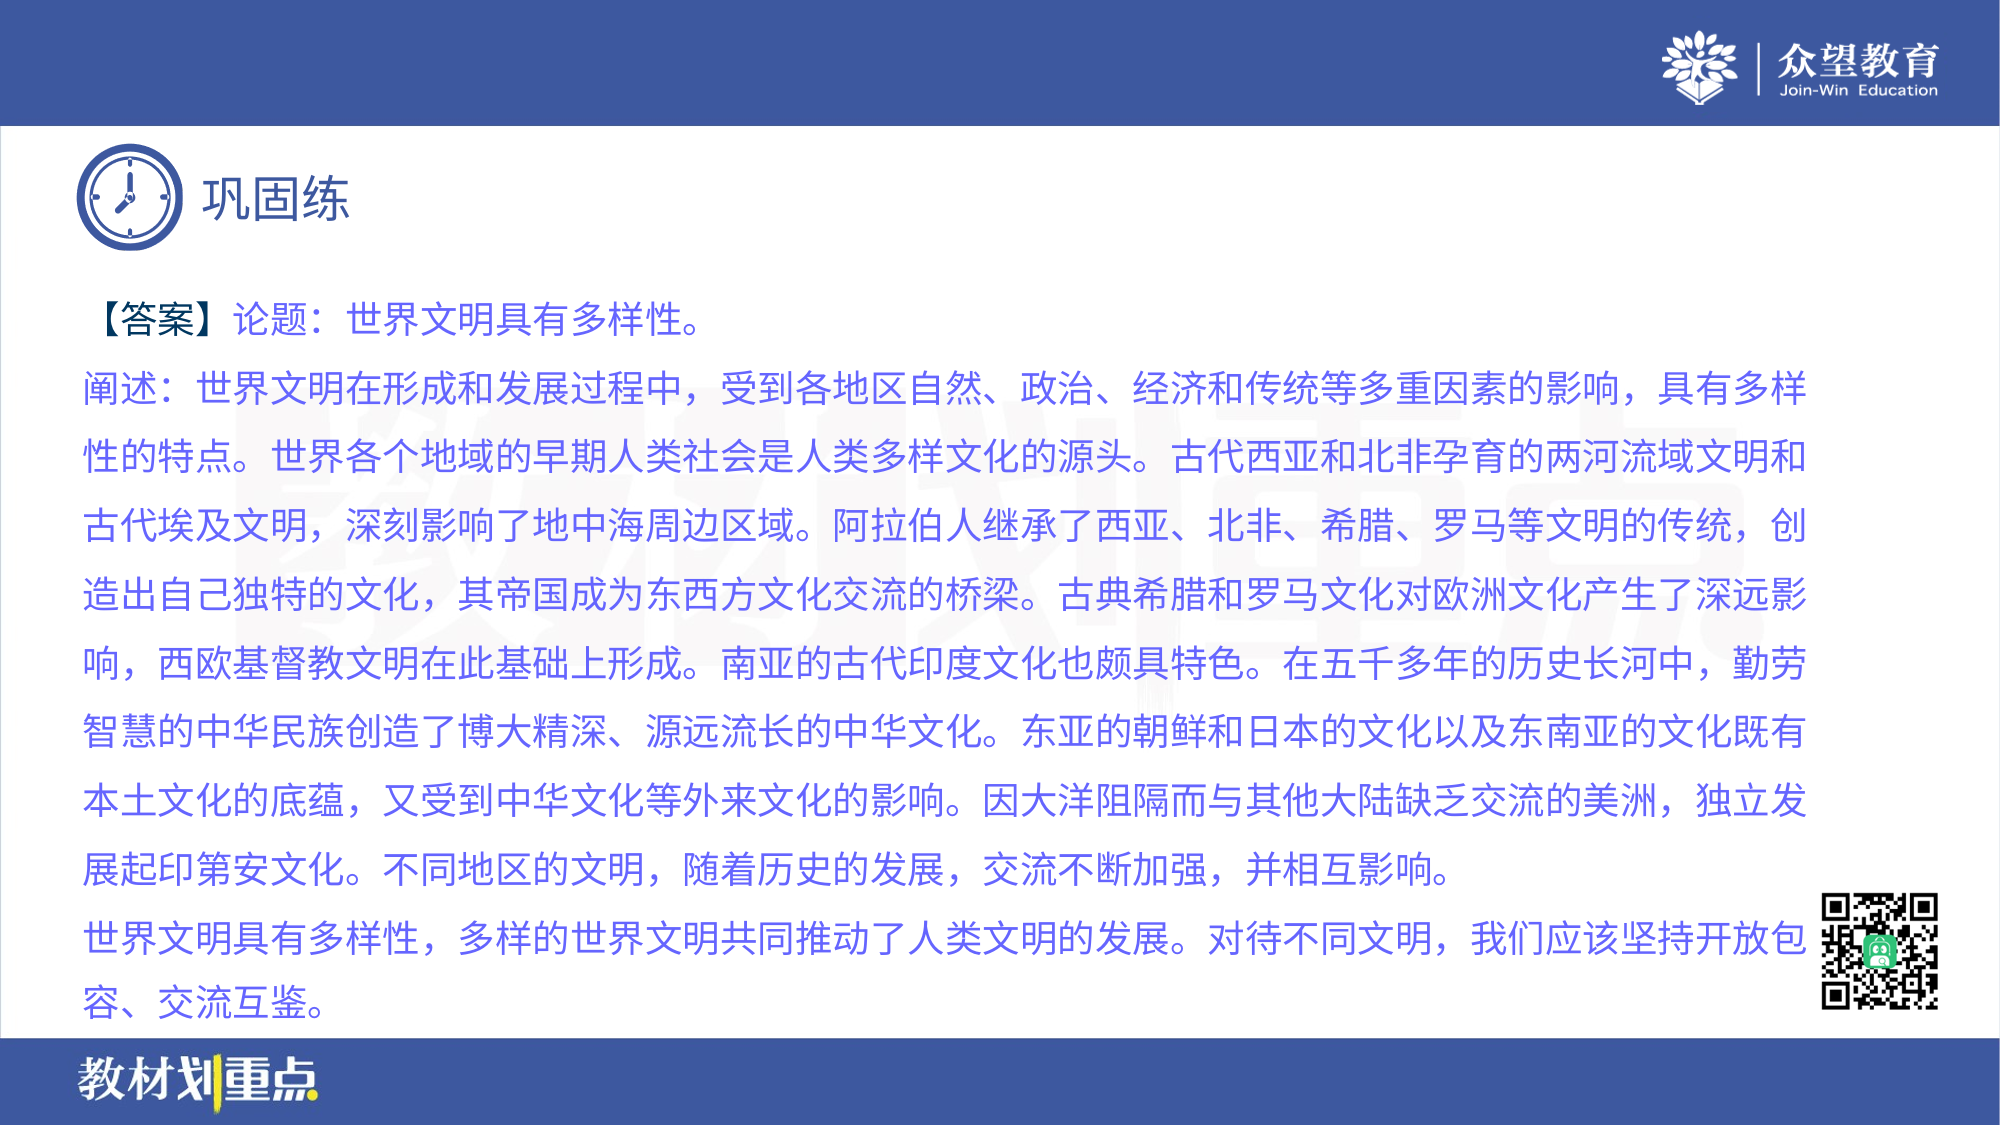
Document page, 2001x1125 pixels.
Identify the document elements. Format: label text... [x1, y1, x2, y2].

text_box 【答案】论题：世界文明具有多样性。 阐述：世界文明在形成和发展过程中，受到各地区自然、政治、经济和传统等多重因素的影响，具有多样 性的特点。世界各个地域的早期人类社会是人类多样文化的源头。古代西亚和北非孕育的两河流域文明和 古代埃及文明，深刻影响了地中海周边区域。阿拉伯人继承了西亚、北非、希腊、罗马等文明的传统，创 造出自己独特的文化，其帝国成为东西方文化交流的桥梁。古典希腊和罗马文化对欧洲文化产生了深远影 响，西欧基督教文明在此基础上形成。南亚的古代印度文化也颇具特色。在五千多年的历史长河中，勤劳 智慧的中华民族创造了博大精深、源远流长的中华文化。东亚的朝鲜和日本的文化以及东南亚的文化既有 本土文化的底蕴，又受到中华文化等外来文化的影响。因大洋阻隔而与其他大陆缺乏交流的美洲，独立发 展起印第安文化。不同地区的文明，随着历史的发展，交流不断加强，并相互影响。 世界文明具有多样性，多样的世界文明共同推动了人类文明的发展。对待不同文明，我们应该坚持开放包 容、交流互鉴。 [82, 272, 1817, 1018]
picture [0, 0, 2000, 1125]
